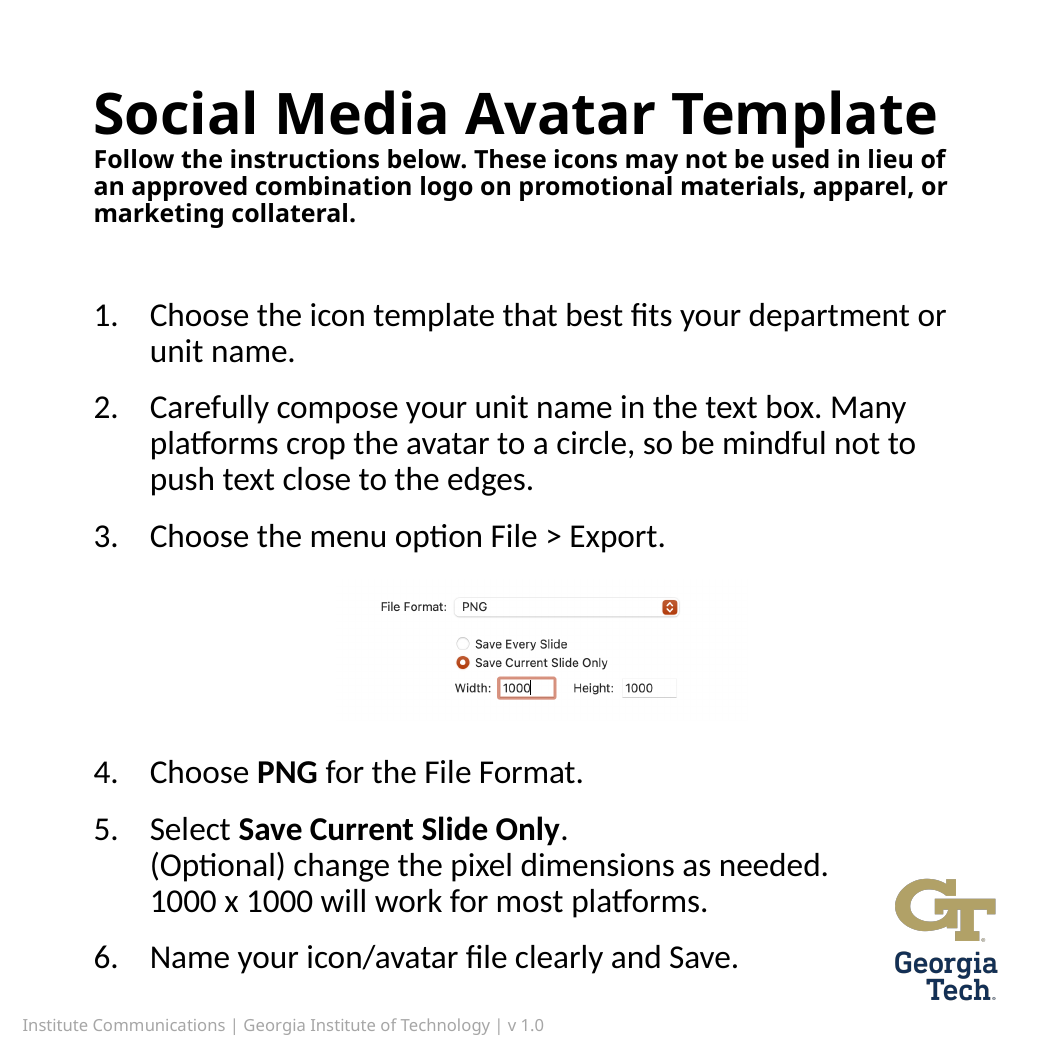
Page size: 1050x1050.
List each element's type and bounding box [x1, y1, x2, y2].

picture [875, 869, 1017, 1010]
picture [336, 579, 748, 721]
